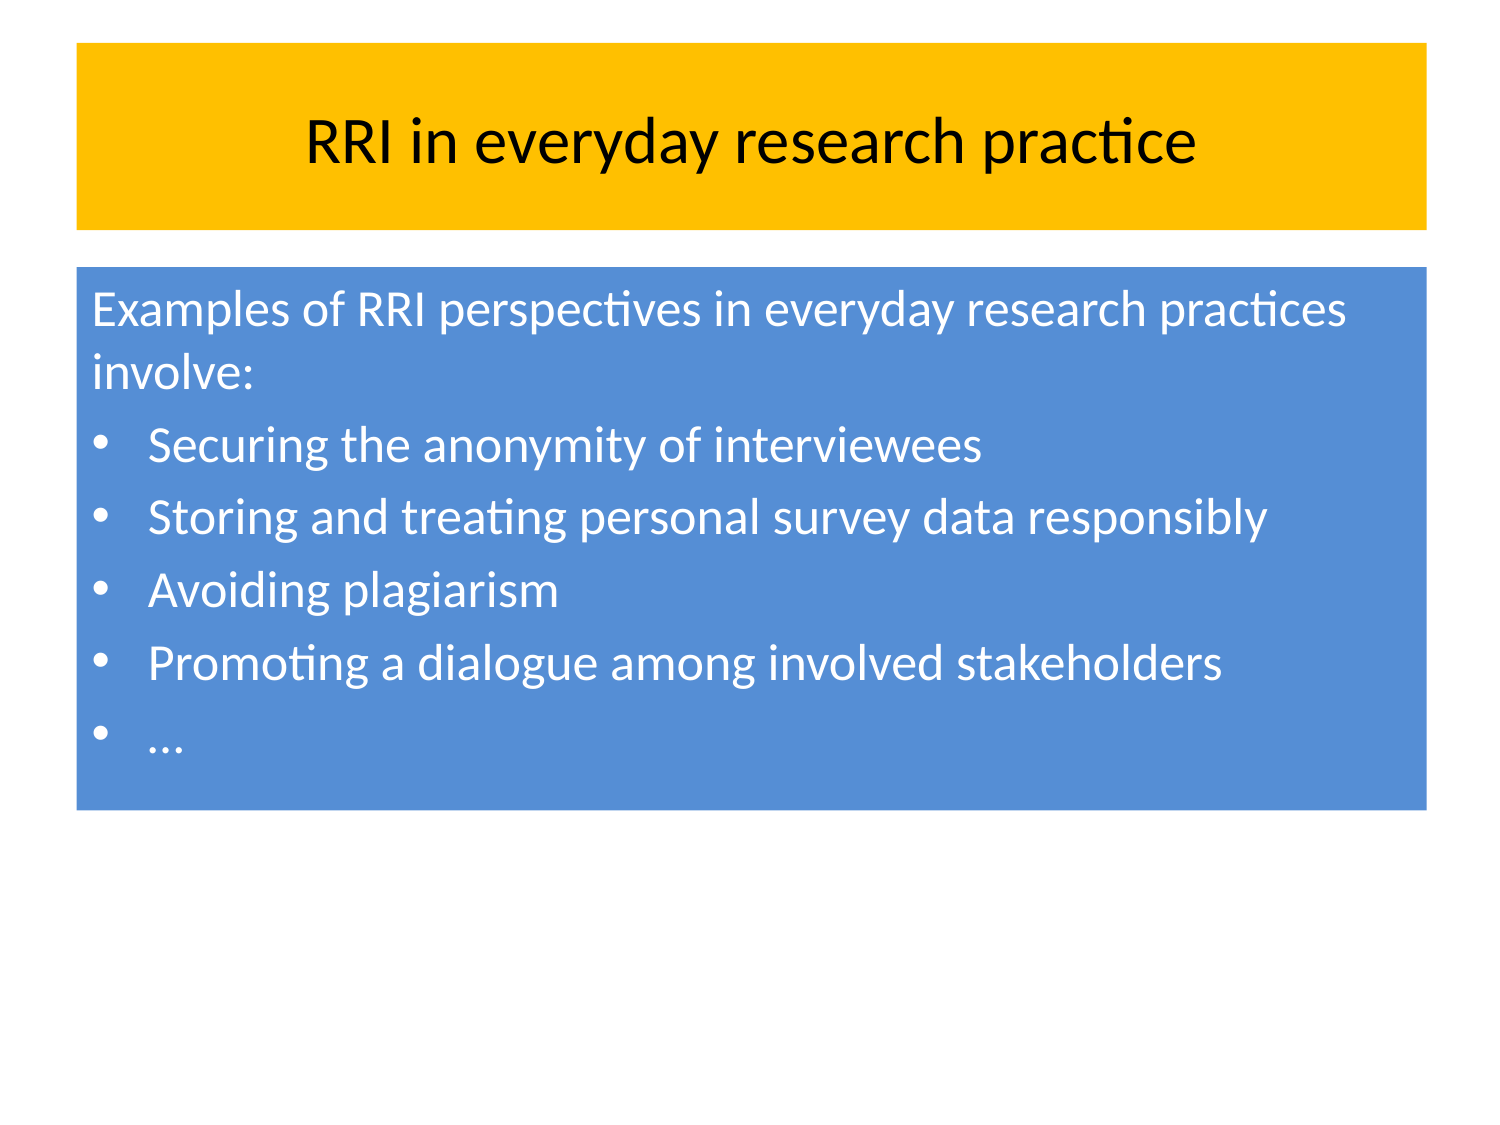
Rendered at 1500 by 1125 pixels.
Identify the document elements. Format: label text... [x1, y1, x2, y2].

text_box Examples of RRI perspectives in everyday research practices involve: Securing the anonymity of interviewees Storing and treating personal survey data responsibly Avoiding plagiarism Promoting a dialogue among involved stakeholders … [76, 267, 1427, 811]
text_box RRI in everyday research practice [76, 42, 1427, 231]
